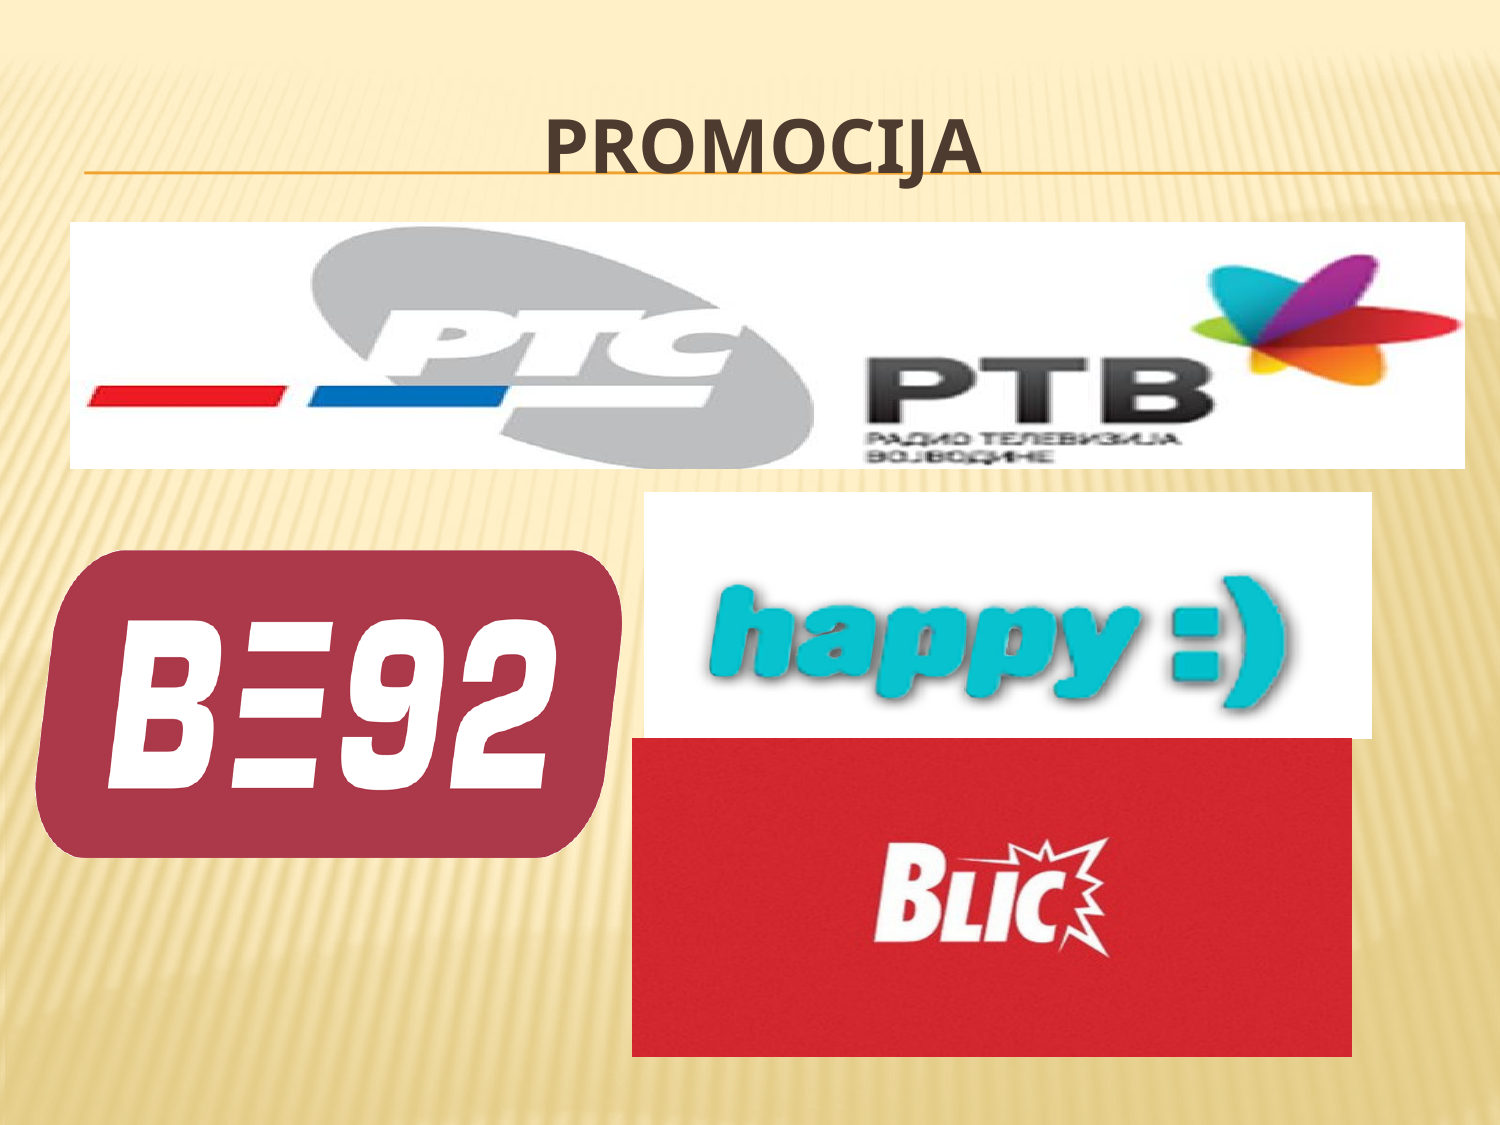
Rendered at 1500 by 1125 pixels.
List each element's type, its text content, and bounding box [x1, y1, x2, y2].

title PROMOCIJA [50, 75, 1475, 213]
picture [69, 222, 1466, 469]
picture [34, 550, 622, 859]
picture [632, 491, 1372, 1058]
